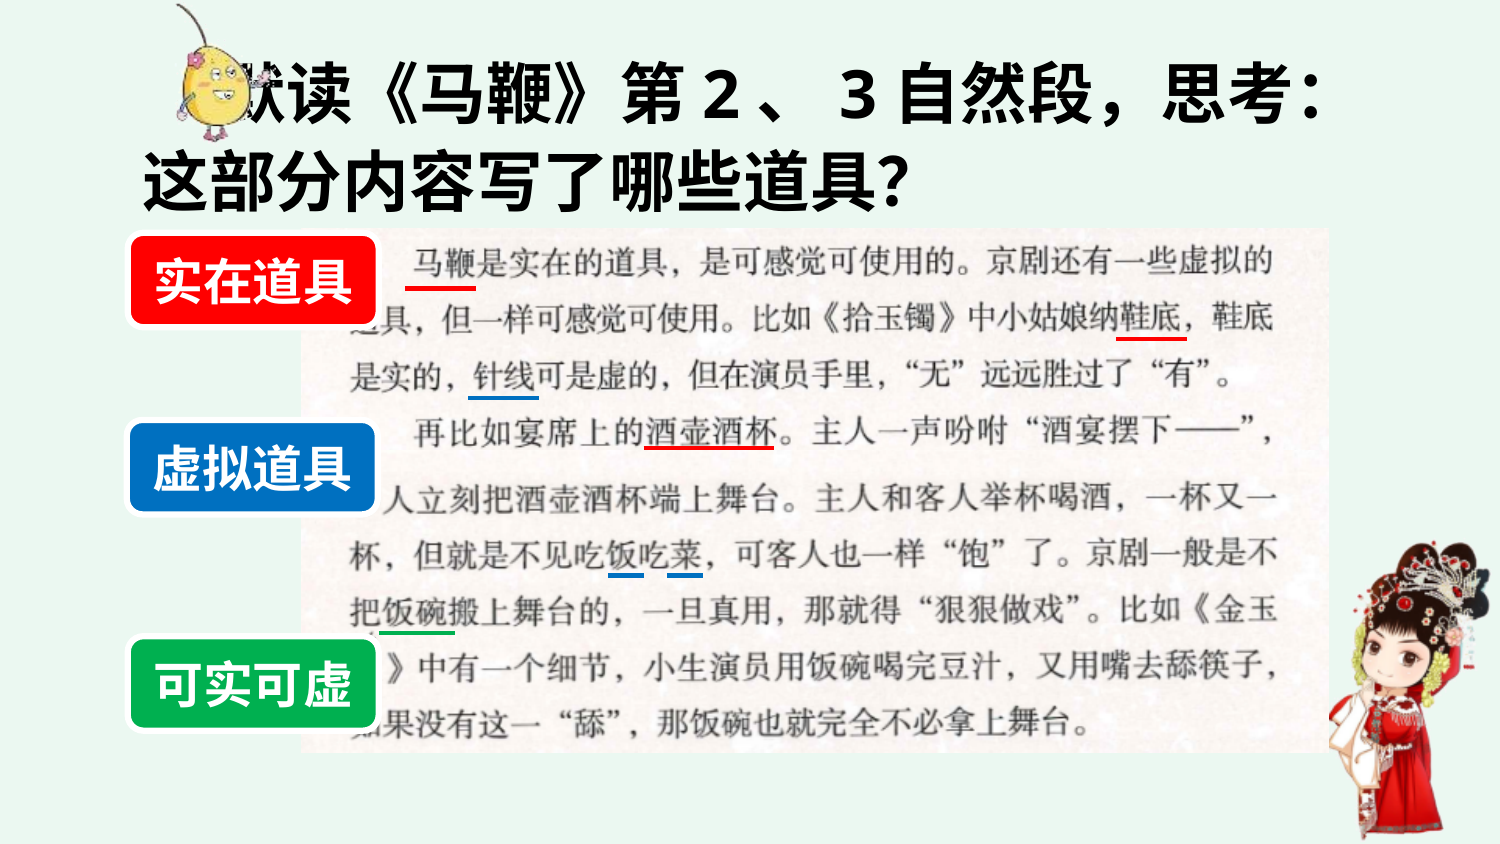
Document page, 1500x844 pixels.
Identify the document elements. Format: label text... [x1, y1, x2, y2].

text_box 可实可虚 [125, 634, 295, 733]
picture [300, 228, 1500, 842]
text_box 虚拟道具 [124, 417, 295, 517]
text_box 实在道具 [125, 230, 297, 330]
text_box 默读《马鞭》第2、3自然段，思考：这部分内容写了哪些道具？ [127, 36, 1346, 227]
picture [169, 0, 276, 147]
